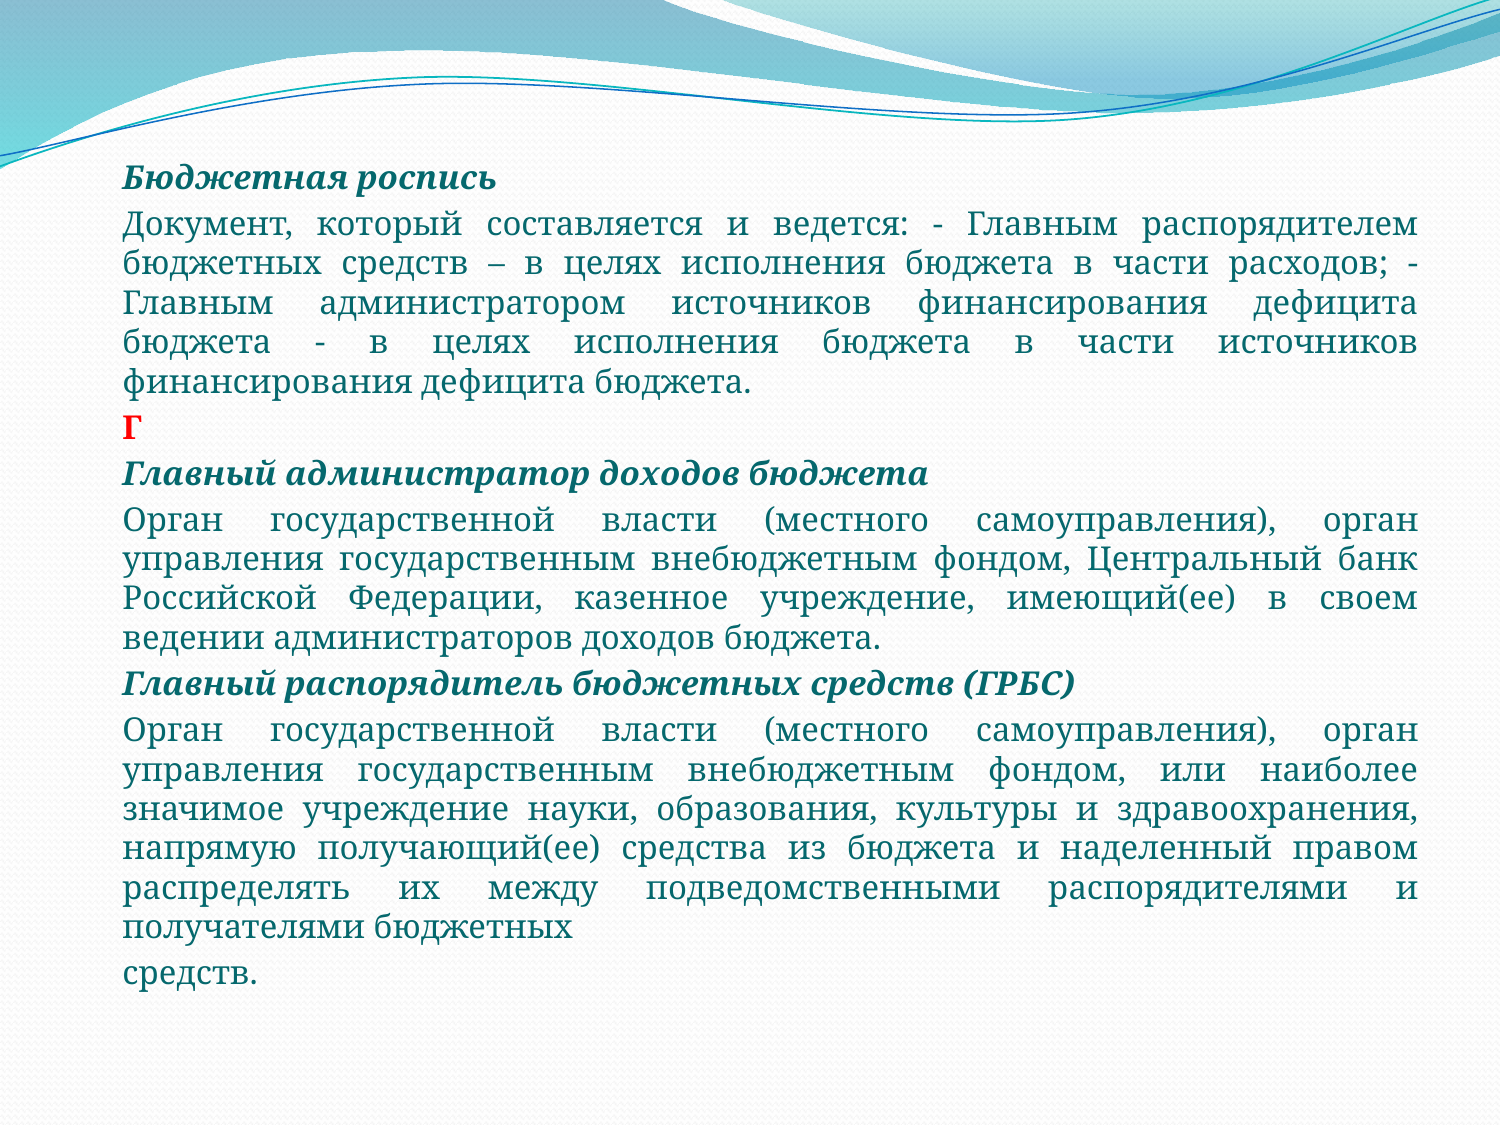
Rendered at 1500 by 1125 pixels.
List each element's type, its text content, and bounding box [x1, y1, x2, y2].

list Бюджетная роспись Документ, который составляется и ведется: - Главным распорядителем бюджетных средств – в целях исполнения бюджета в части расходов; - Главным администратором источников финансирования дефицита бюджета - в целях исполнения бюджета в части источников финансирования дефицита бюджета. Г Главный администратор доходов бюджета Орган государственной власти (местного самоуправления), орган управления государственным внебюджетным фондом, Центральный банк Российской Федерации, казенное учреждение, имеющий(ее) в своем ведении администраторов доходов бюджета. Главный распорядитель бюджетных средств (ГРБС) Орган государственной власти (местного самоуправления), орган управления государственным внебюджетным фондом, или наиболее значимое учреждение науки, образования, культуры и здравоохранения, напрямую получающий(ее) средства из бюджета и наделенный правом распределять их между подведомственными распорядителями и получателями бюджетных средств. [100, 149, 1436, 1000]
